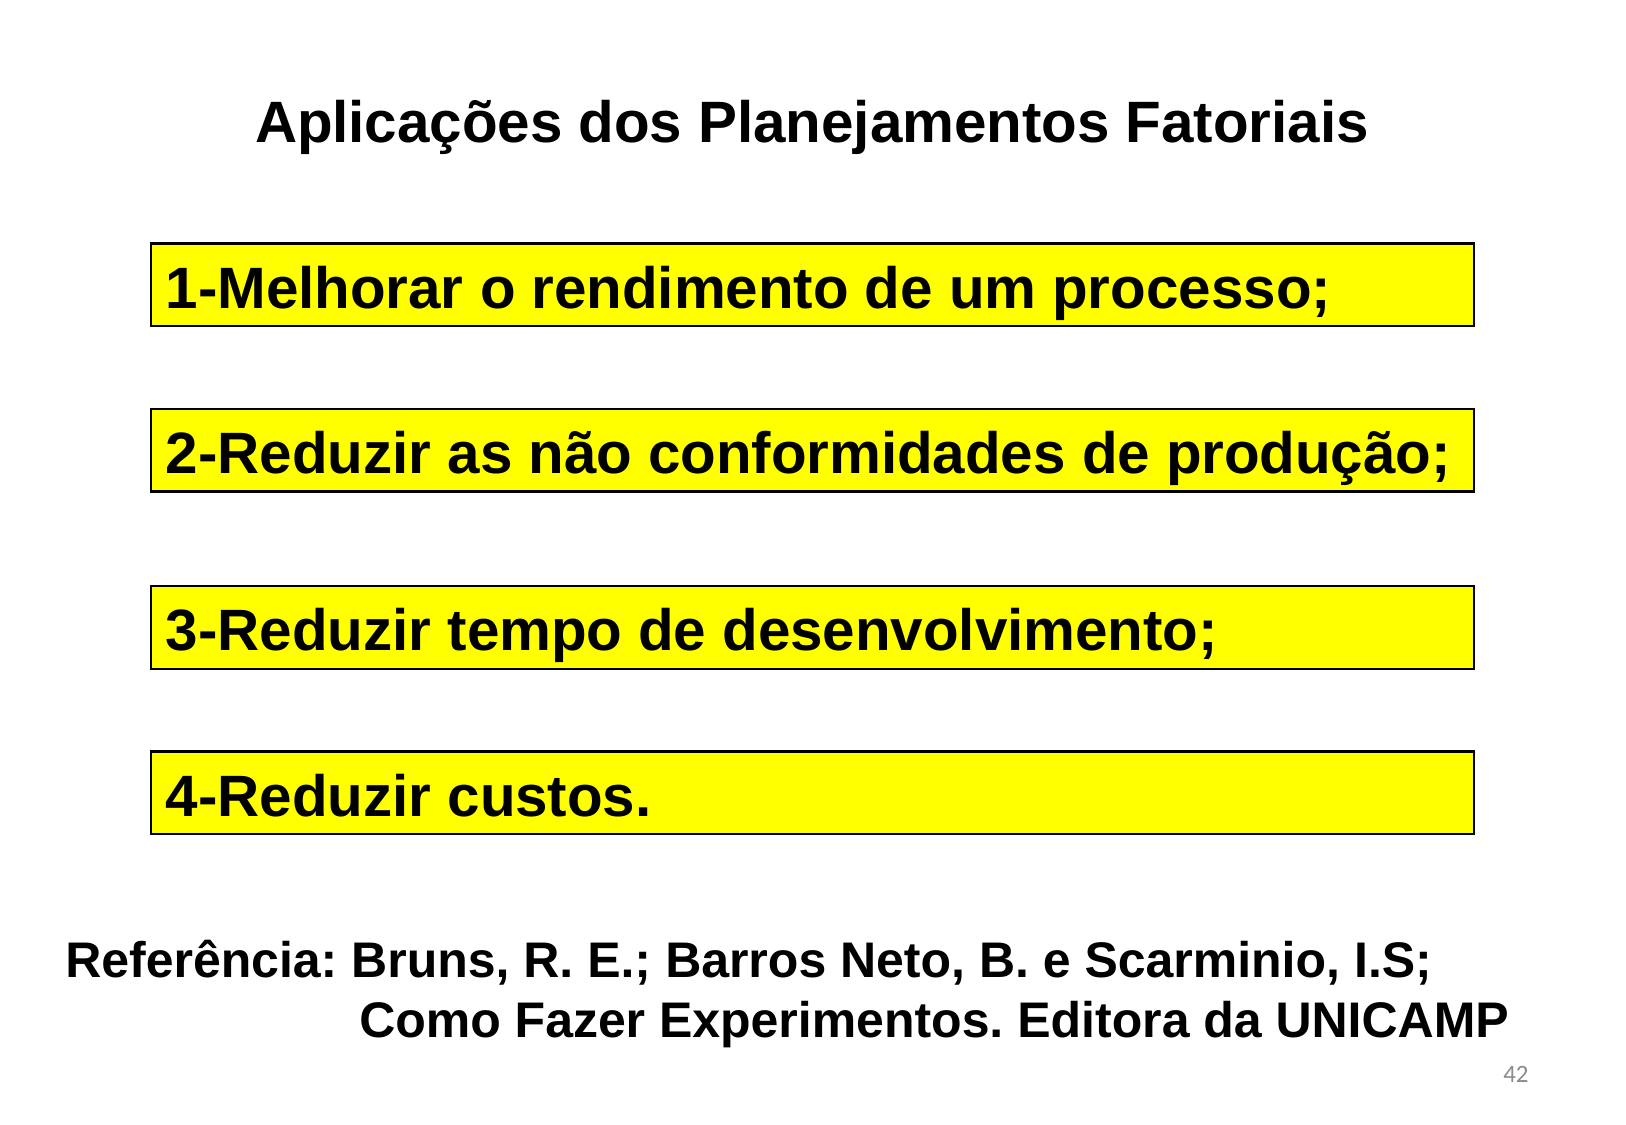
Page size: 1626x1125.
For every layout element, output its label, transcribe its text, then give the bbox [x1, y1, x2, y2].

text_box 4-Reduzir custos. [151, 751, 1474, 835]
text_box 3-Reduzir tempo de desenvolvimento; [151, 586, 1474, 669]
text_box Referência: Bruns, R. E.; Barros Neto, B. e Scarminio, I.S; Como Fazer Experimentos. Editora da UNICAMP [50, 916, 1575, 1059]
slide_number 42 [1164, 1059, 1544, 1103]
text_box Aplicações dos Planejamentos Fatoriais [233, 78, 1392, 161]
text_box 1-Melhorar o rendimento de um processo; [151, 243, 1474, 327]
text_box 2-Reduzir as não conformidades de produção; [151, 408, 1474, 492]
